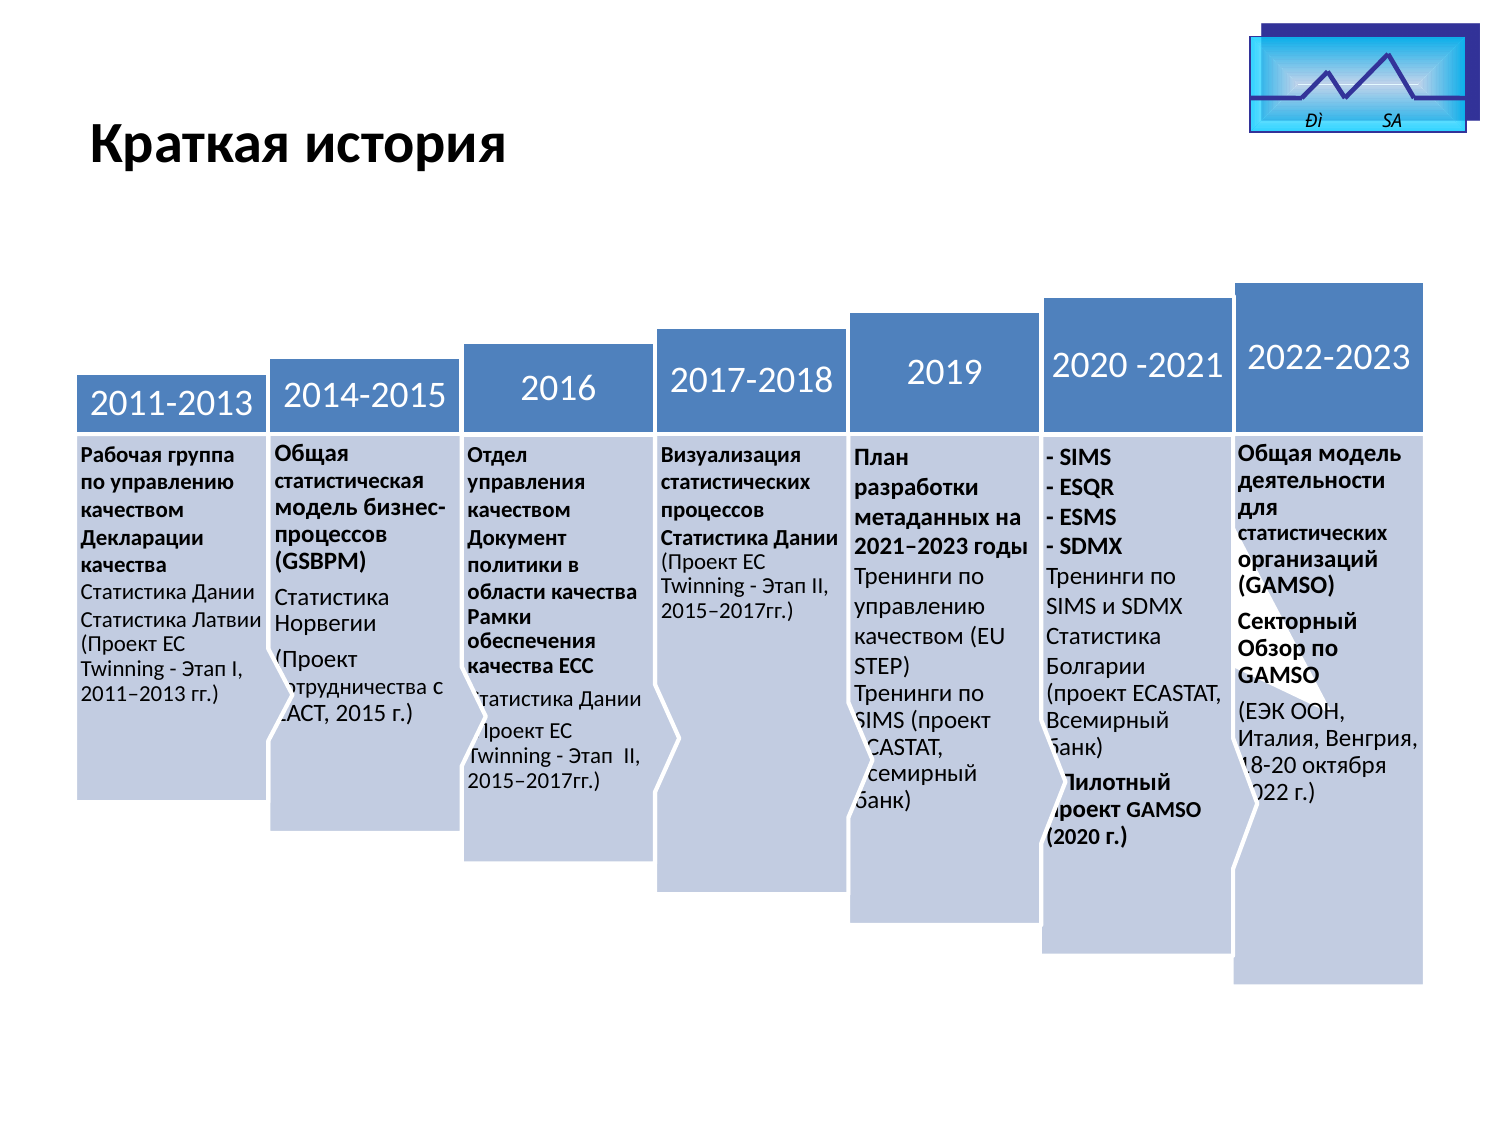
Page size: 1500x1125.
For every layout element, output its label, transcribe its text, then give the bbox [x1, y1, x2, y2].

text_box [1249, 36, 1467, 146]
title Краткая история [75, 45, 1425, 233]
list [74, 262, 1426, 1006]
